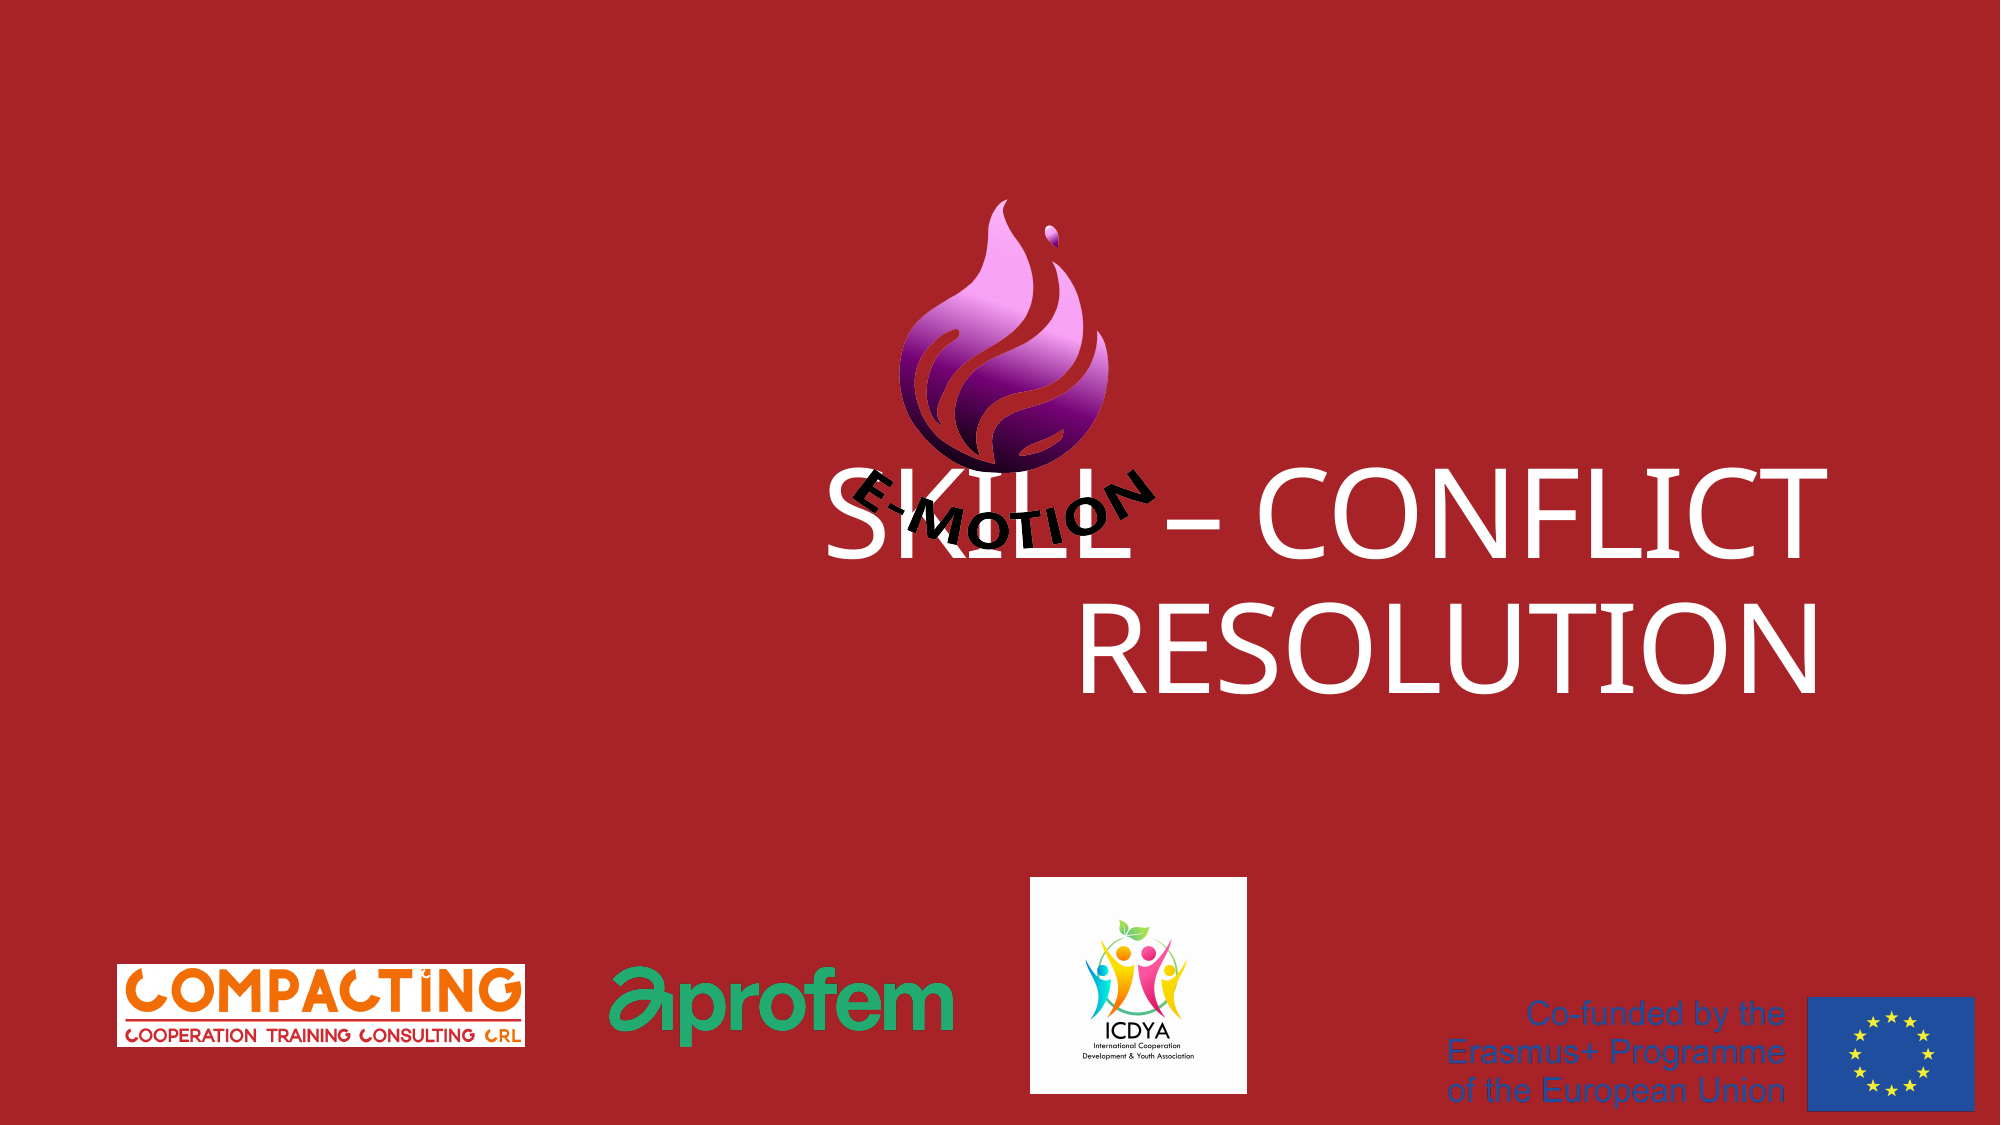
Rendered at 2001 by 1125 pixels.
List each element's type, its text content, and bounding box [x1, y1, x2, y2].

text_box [608, 876, 1247, 1095]
picture [724, 117, 1276, 669]
picture [117, 964, 525, 1047]
title SKILL – CONFLICT RESOLUTION [117, 193, 1843, 728]
